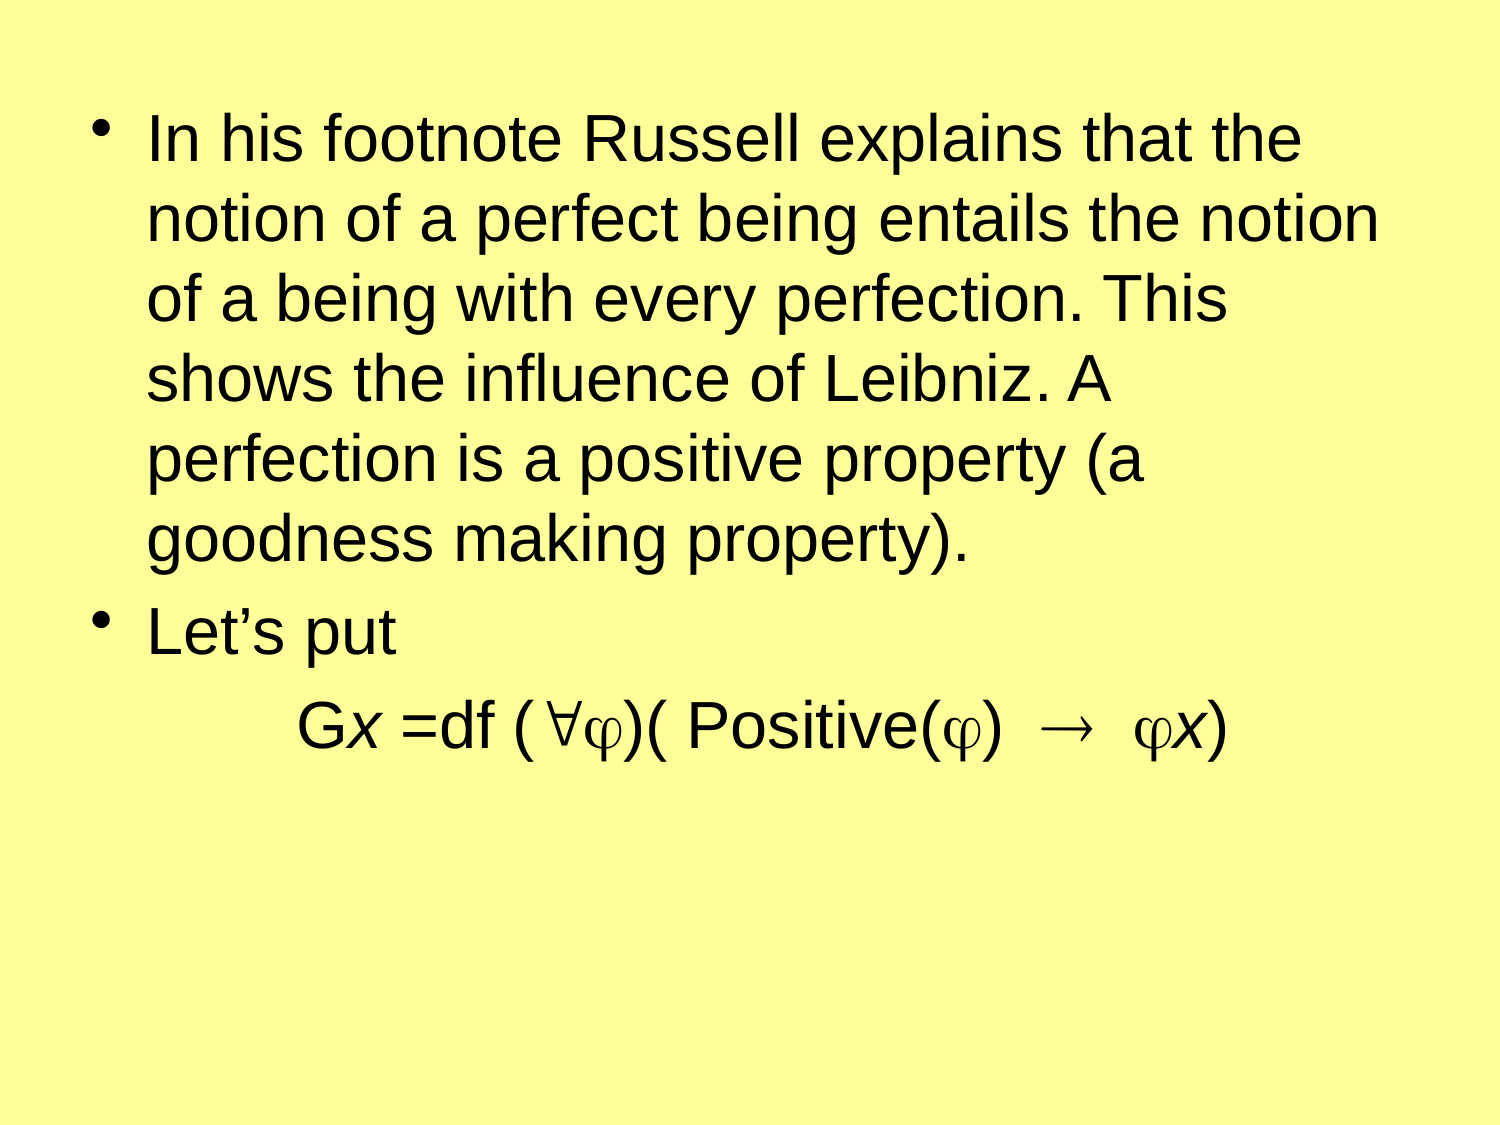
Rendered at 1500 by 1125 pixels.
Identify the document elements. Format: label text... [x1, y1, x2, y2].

list In his footnote Russell explains that the notion of a perfect being entails the notion of a being with every perfection. This shows the influence of Leibniz. A perfection is a positive property (a goodness making property). Let’s put Gx =df ()( Positive()  x) [75, 87, 1425, 1005]
